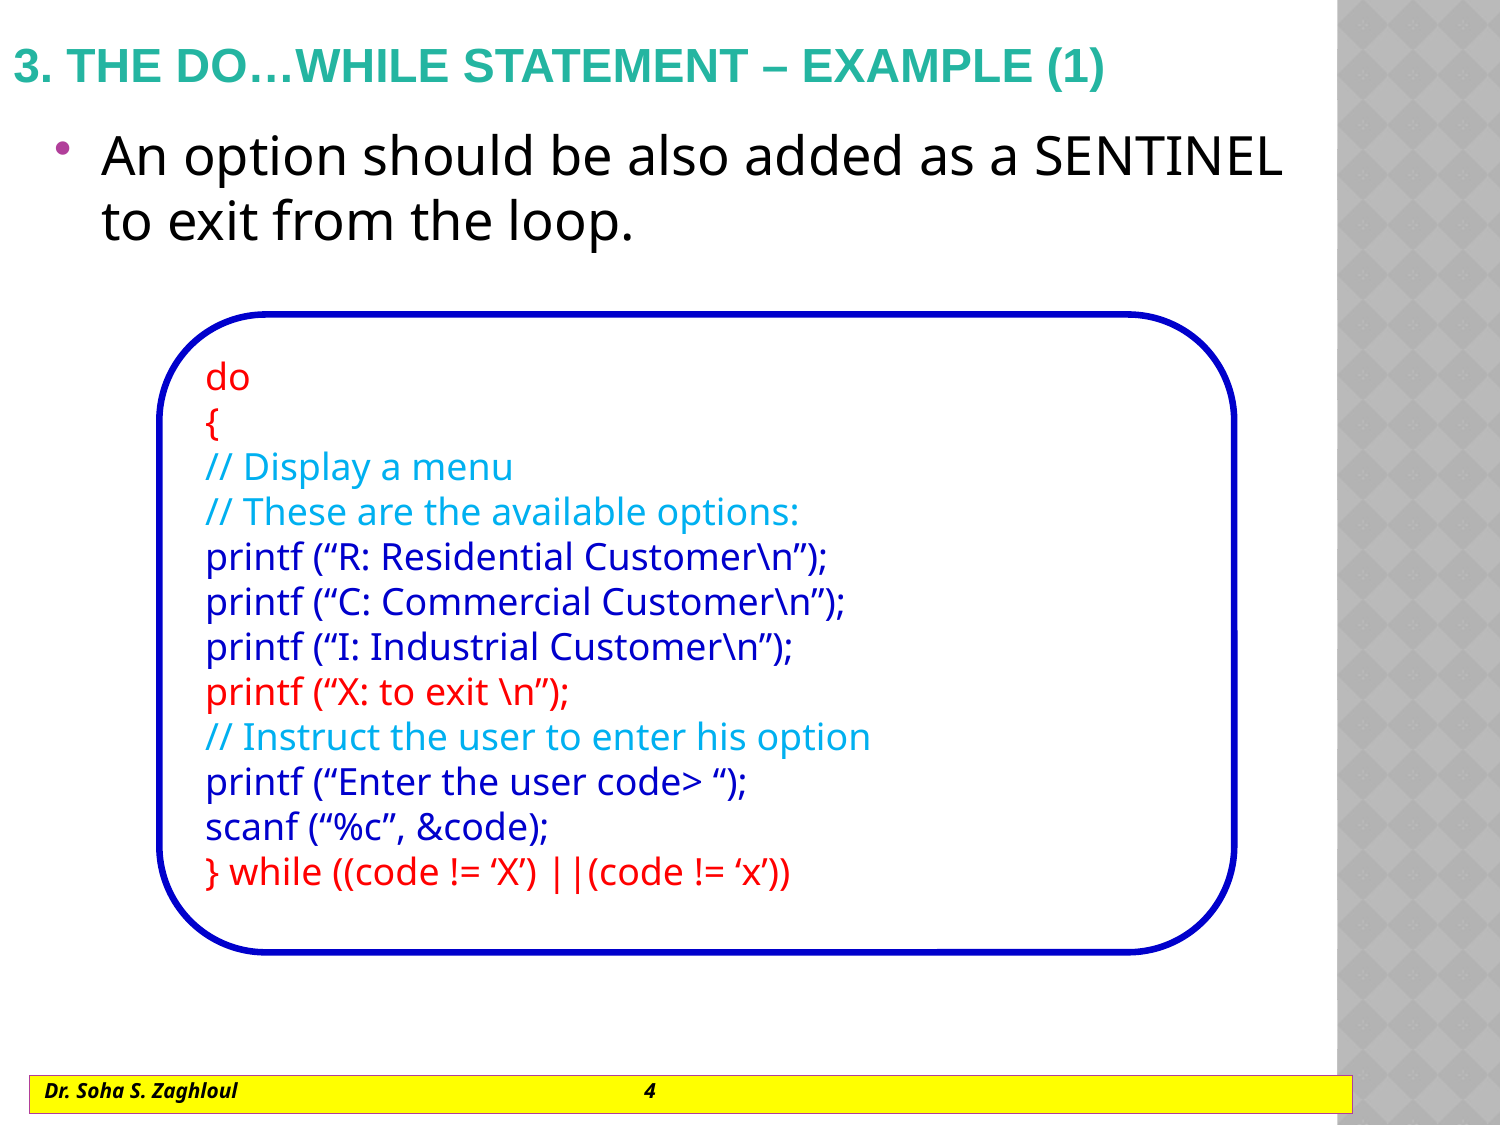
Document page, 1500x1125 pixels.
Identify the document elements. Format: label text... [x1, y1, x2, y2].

text_box Dr. Soha S. Zaghloul 4 [29, 1075, 1353, 1114]
text_box do { // Display a menu // These are the available options: printf (“R: Residential Customer\n”); printf (“C: Commercial Customer\n”); printf (“I: Industrial Customer\n”); printf (“X: to exit \n”); // Instruct the user to enter his option printf (“Enter the user code> “); scanf (“%c”, &code); } while ((code != ‘X’) ||(code != ‘x’)) [156, 311, 1238, 956]
title 3. The DO…WHILE STATEMENT – example (1) [5, 19, 1341, 93]
list An option should be also added as a SENTINEL to exit from the loop. [41, 113, 1341, 1059]
